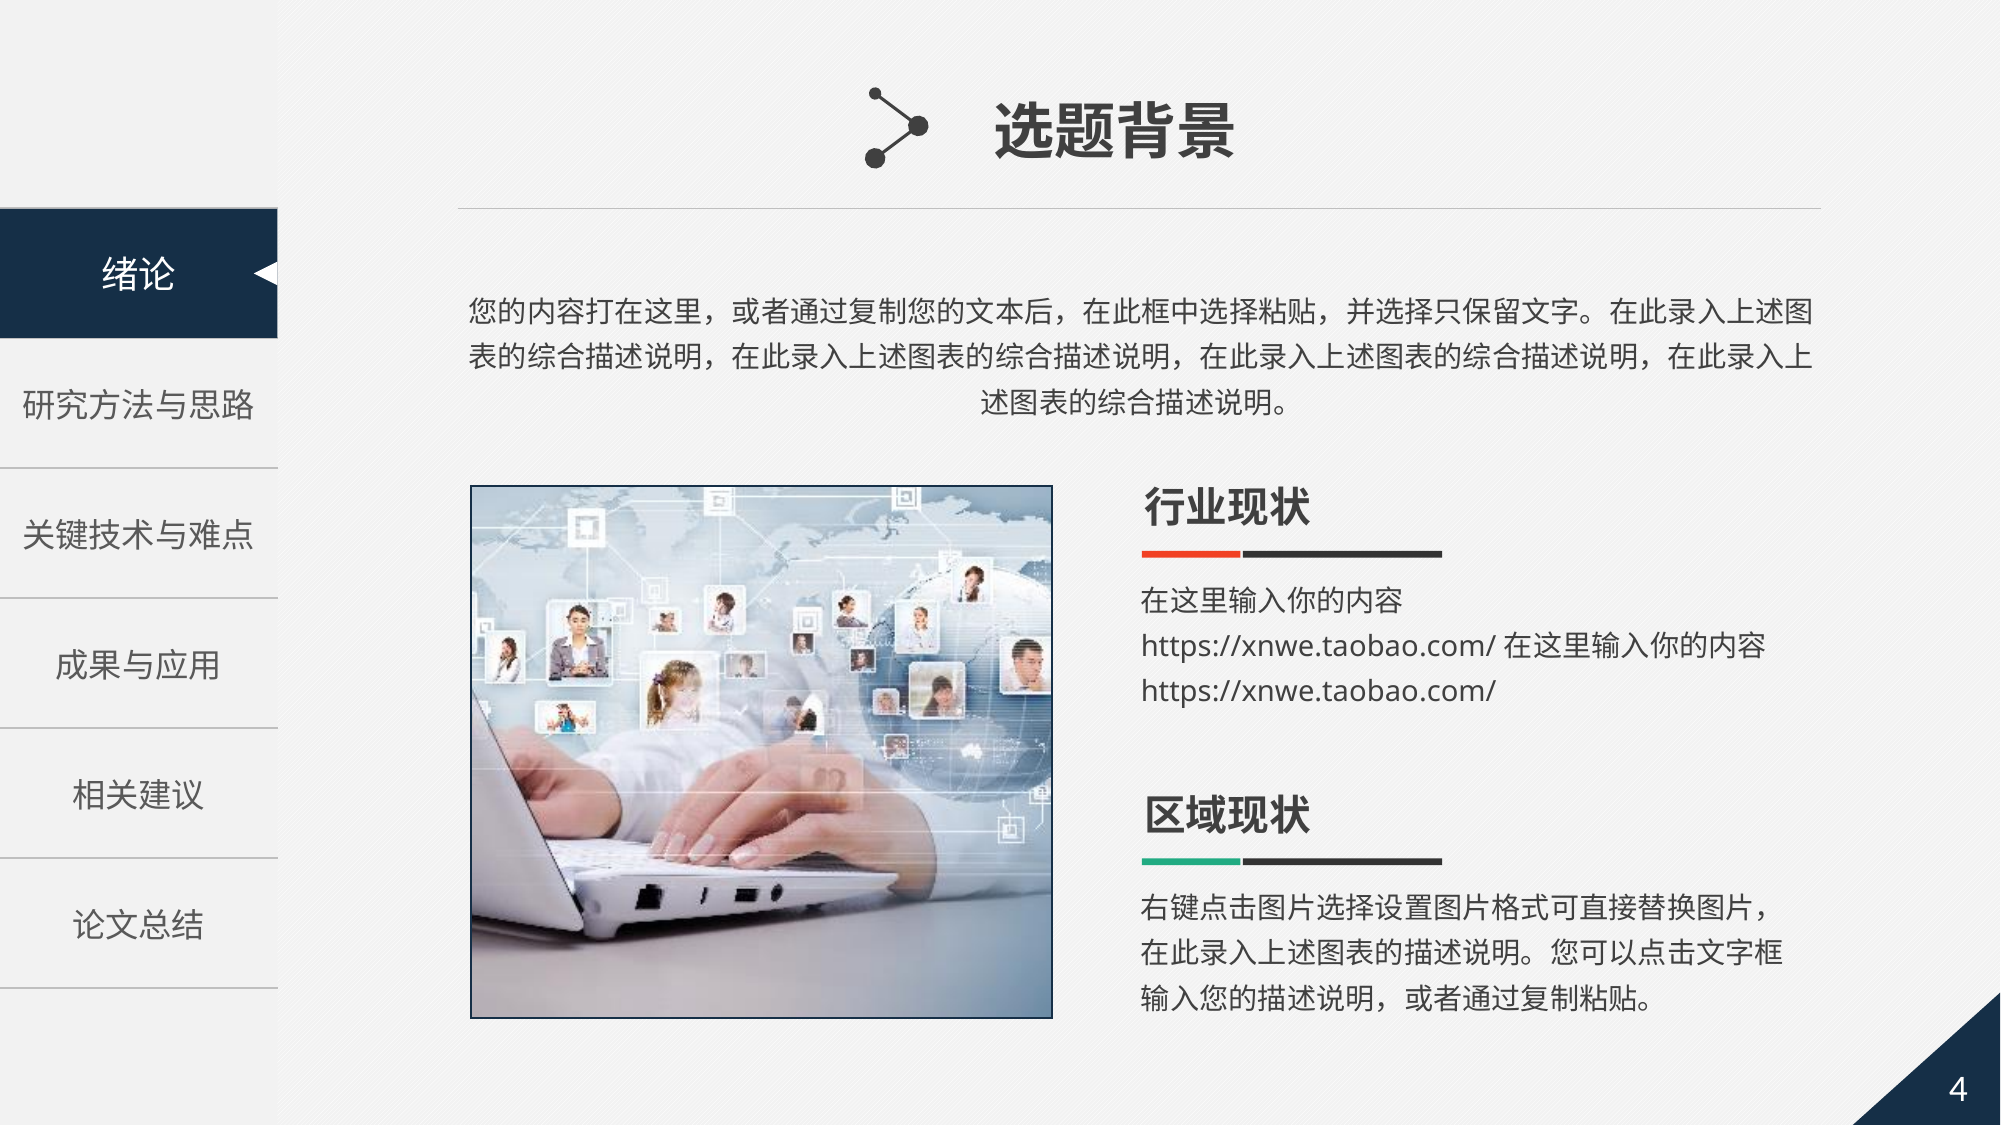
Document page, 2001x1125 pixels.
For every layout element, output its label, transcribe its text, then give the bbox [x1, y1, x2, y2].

text_box 在这里输入你的内容 https://xnwe.taobao.com/在这里输入你的内容 https://xnwe.taobao.com/ [1129, 565, 1813, 714]
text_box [875, 93, 919, 159]
text_box [1242, 857, 1443, 866]
text_box 选题背景 [979, 84, 1254, 173]
text_box [1141, 857, 1241, 866]
text_box 行业现状 [1132, 475, 1323, 537]
text_box [470, 485, 1053, 1019]
text_box 右键点击图片选择设置图片格式可直接替换图片，在此录入上述图表的描述说明。您可以点击文字框输入您的描述说明，或者通过复制粘贴。 [1129, 873, 1813, 1021]
text_box 区域现状 [1132, 782, 1323, 845]
text_box [1242, 550, 1443, 559]
text_box [1141, 550, 1241, 559]
text_box 您的内容打在这里，或者通过复制您的文本后，在此框中选择粘贴，并选择只保留文字。在此录入上述图表的综合描述说明，在此录入上述图表的综合描述说明，在此录入上述图表的综合描述说明，在此录入上述图表的综合描述说明。 [447, 275, 1836, 427]
